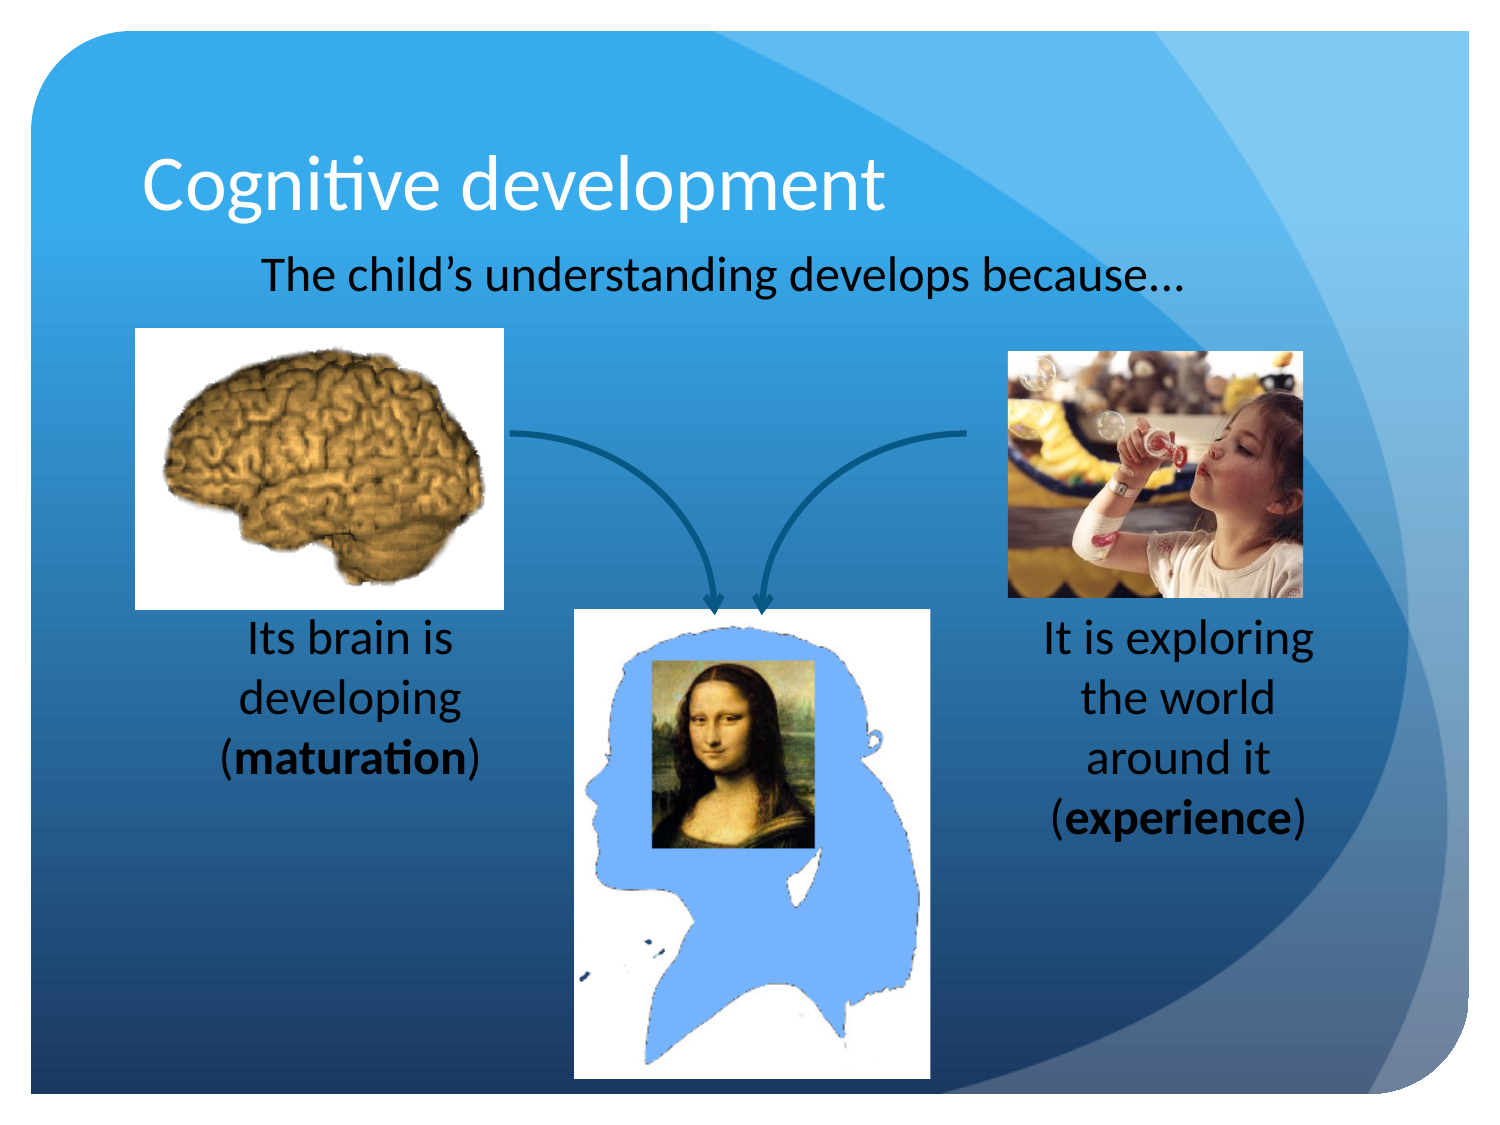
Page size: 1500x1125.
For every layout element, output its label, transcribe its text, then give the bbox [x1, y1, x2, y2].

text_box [761, 351, 1362, 916]
title Cognitive development [127, 62, 1372, 234]
picture [24, 30, 1473, 1094]
text_box The child’s understanding develops because... [187, 234, 1259, 310]
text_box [135, 327, 716, 798]
